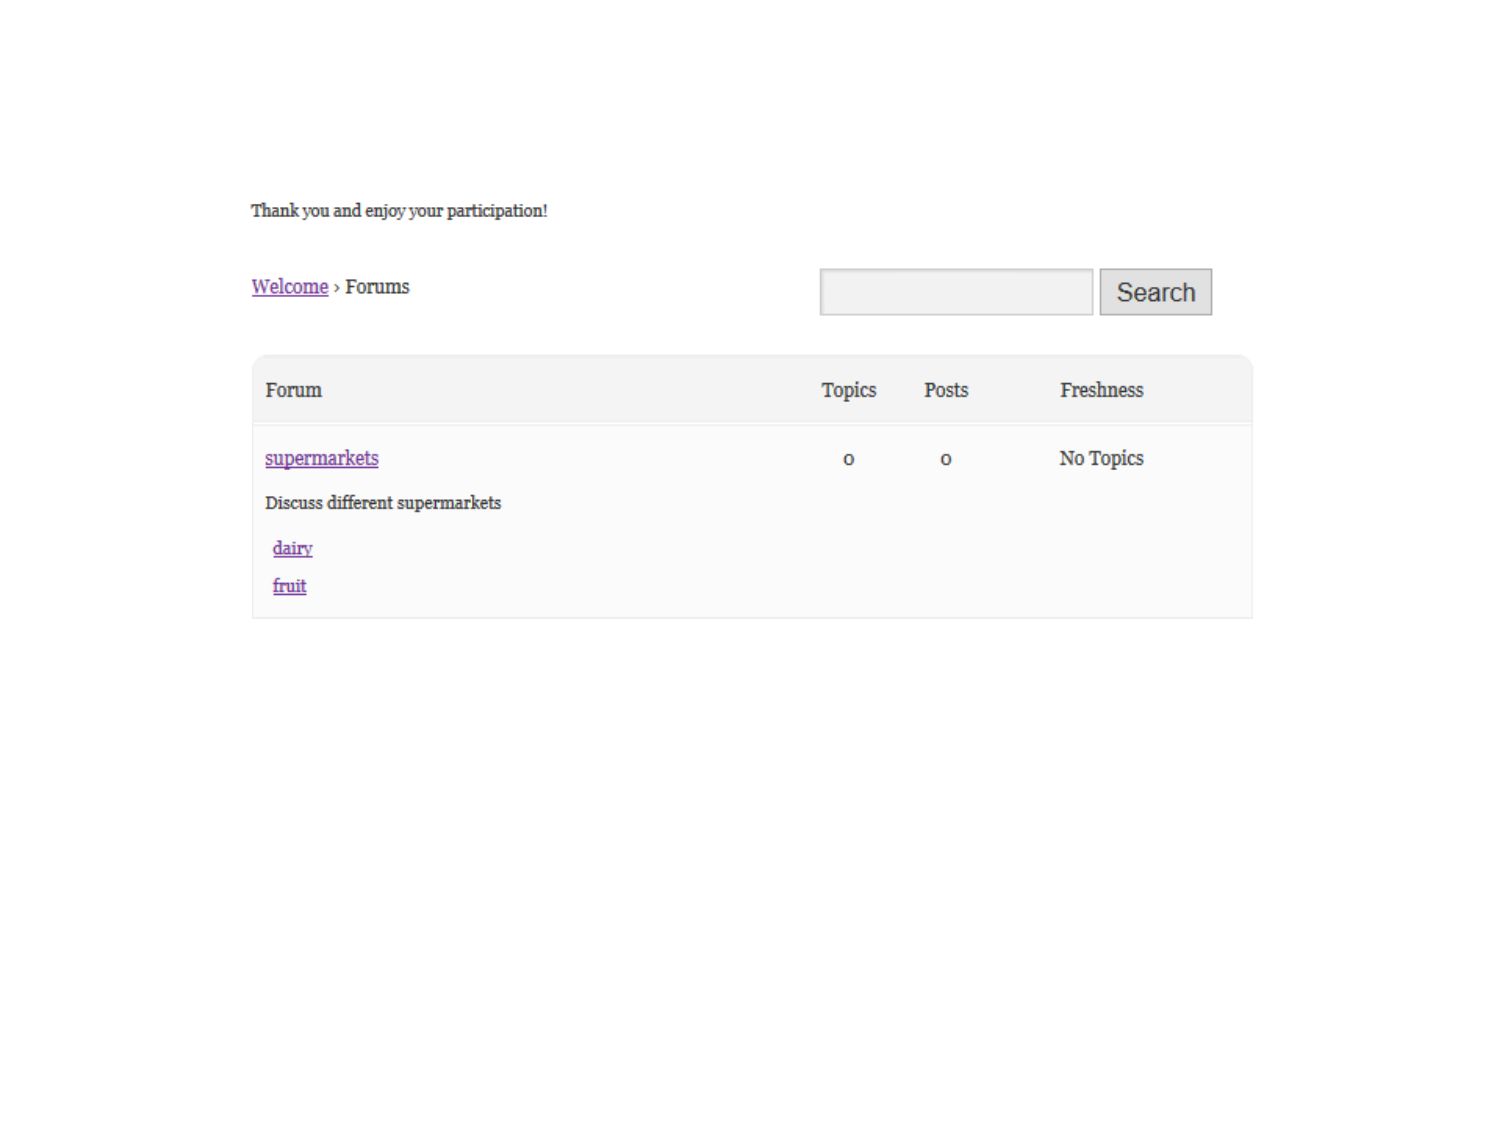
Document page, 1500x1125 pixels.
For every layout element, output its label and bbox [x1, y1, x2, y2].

picture [243, 180, 1261, 619]
